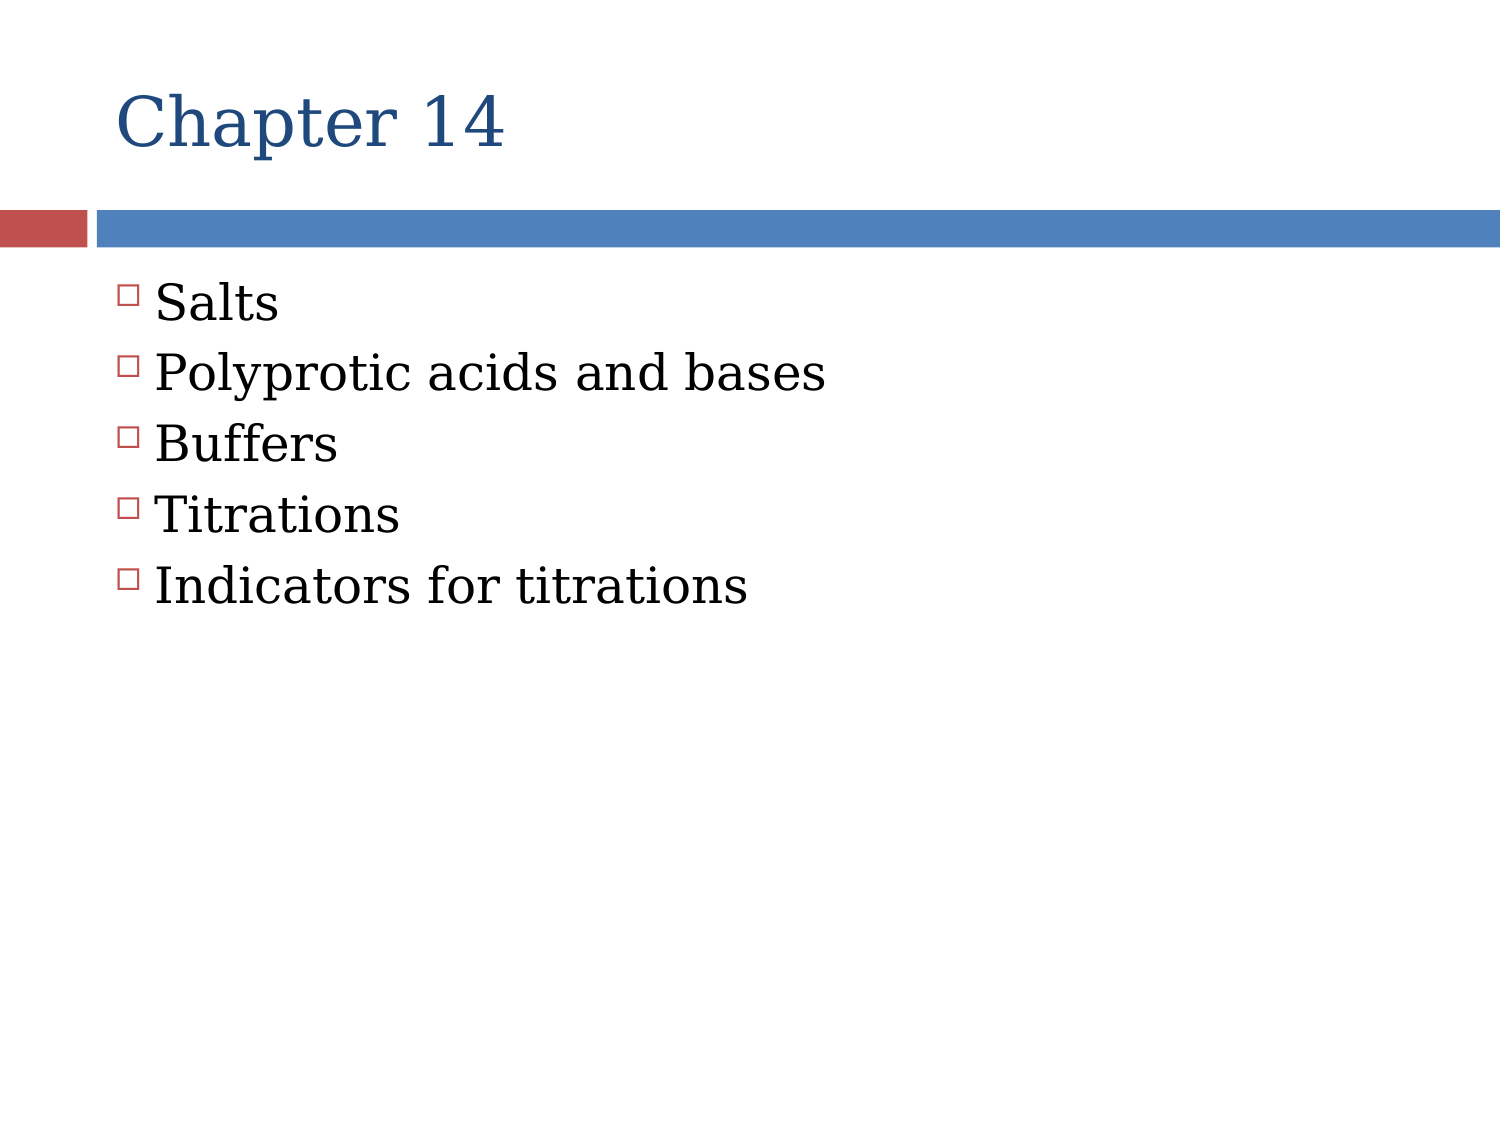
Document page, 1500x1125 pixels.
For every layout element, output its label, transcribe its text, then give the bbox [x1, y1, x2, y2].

title Chapter 14 [100, 37, 1438, 200]
list Salts Polyprotic acids and bases Buffers Titrations Indicators for titrations [100, 262, 1438, 1000]
